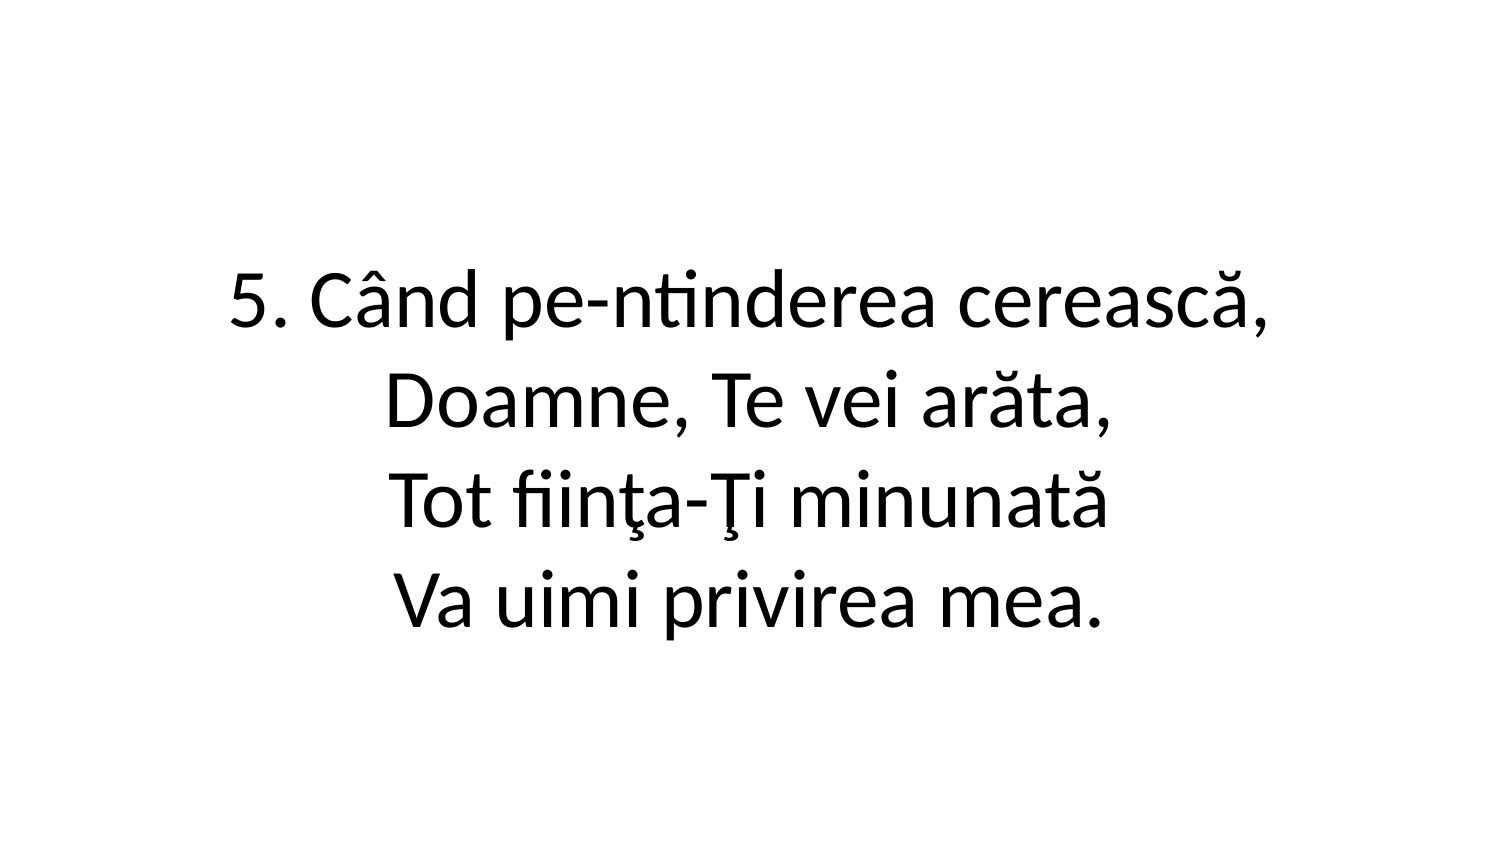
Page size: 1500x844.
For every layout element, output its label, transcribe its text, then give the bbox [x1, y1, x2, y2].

text_box 5. Când pe-ntinderea cerească, Doamne, Te vei arăta, Tot fiinţa-Ţi minunată Va uimi privirea mea. [212, 192, 1287, 652]
